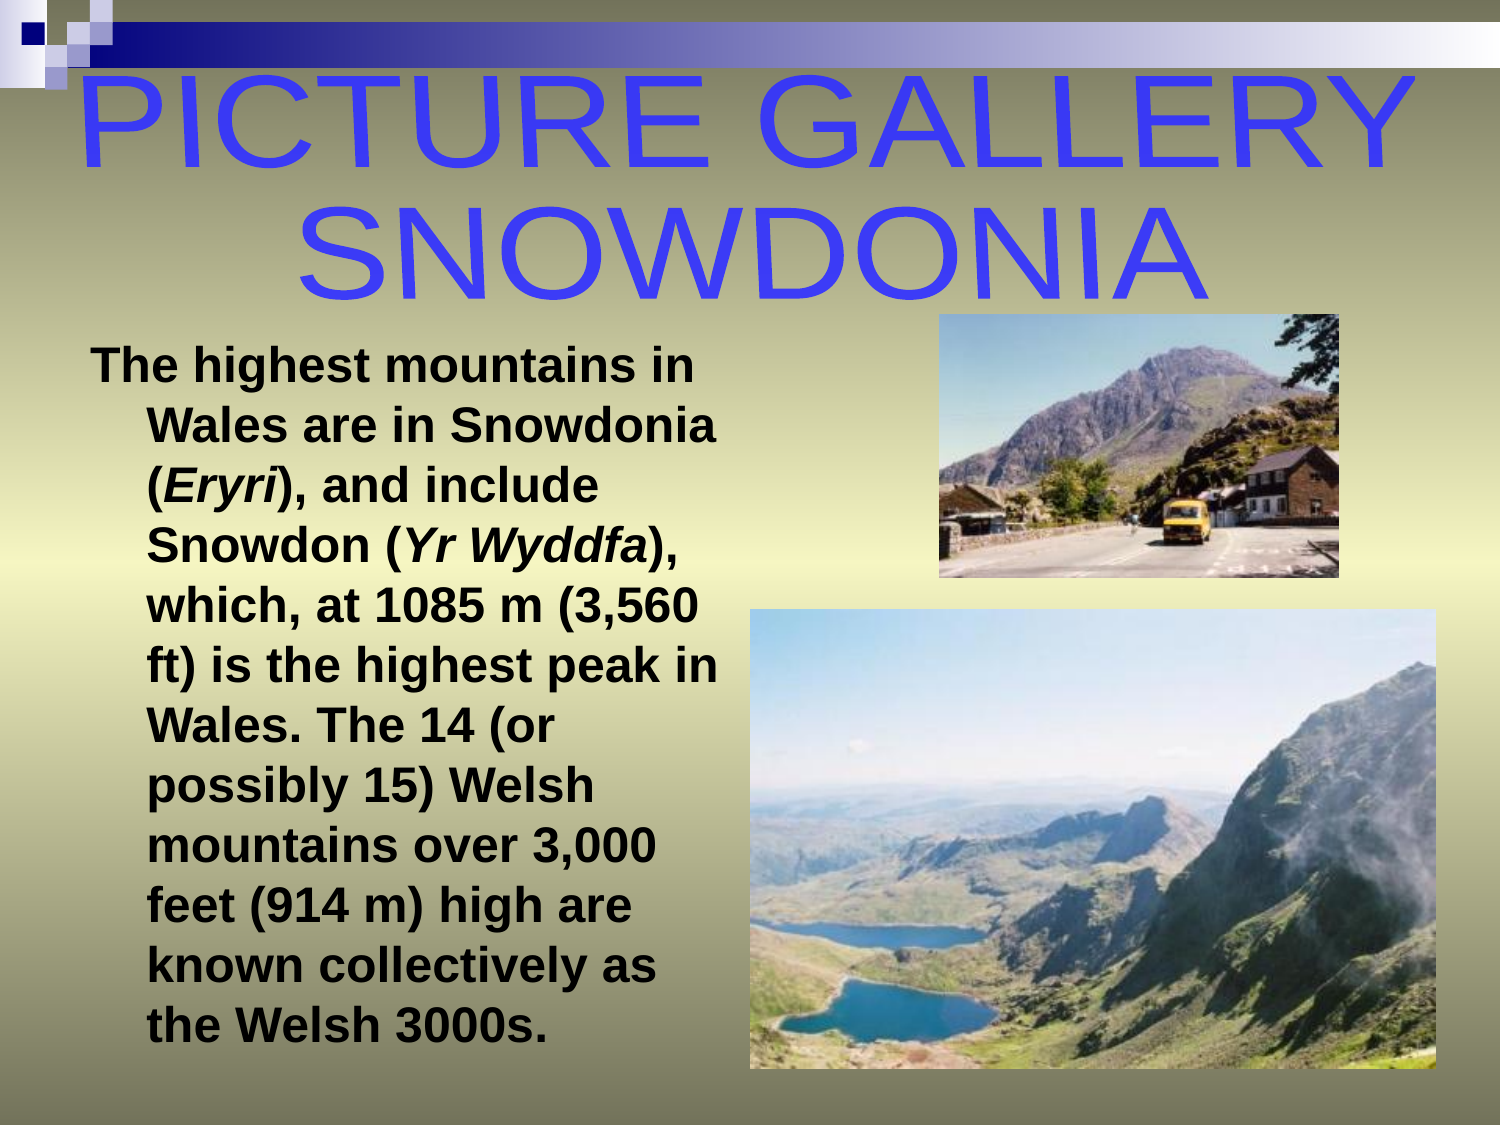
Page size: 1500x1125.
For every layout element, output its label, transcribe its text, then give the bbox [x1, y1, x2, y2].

list The highest mountains in Wales are in Snowdonia (Eryri), and include Snowdon (Yr Wyddfa), which, at 1085 m (3,560 ft) is the highest peak in Wales. The 14 (or possibly 15) Welsh mountains over 3,000 feet (914 m) high are known collectively as the Welsh 3000s. [74, 324, 738, 1071]
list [749, 609, 1436, 1069]
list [938, 314, 1339, 578]
